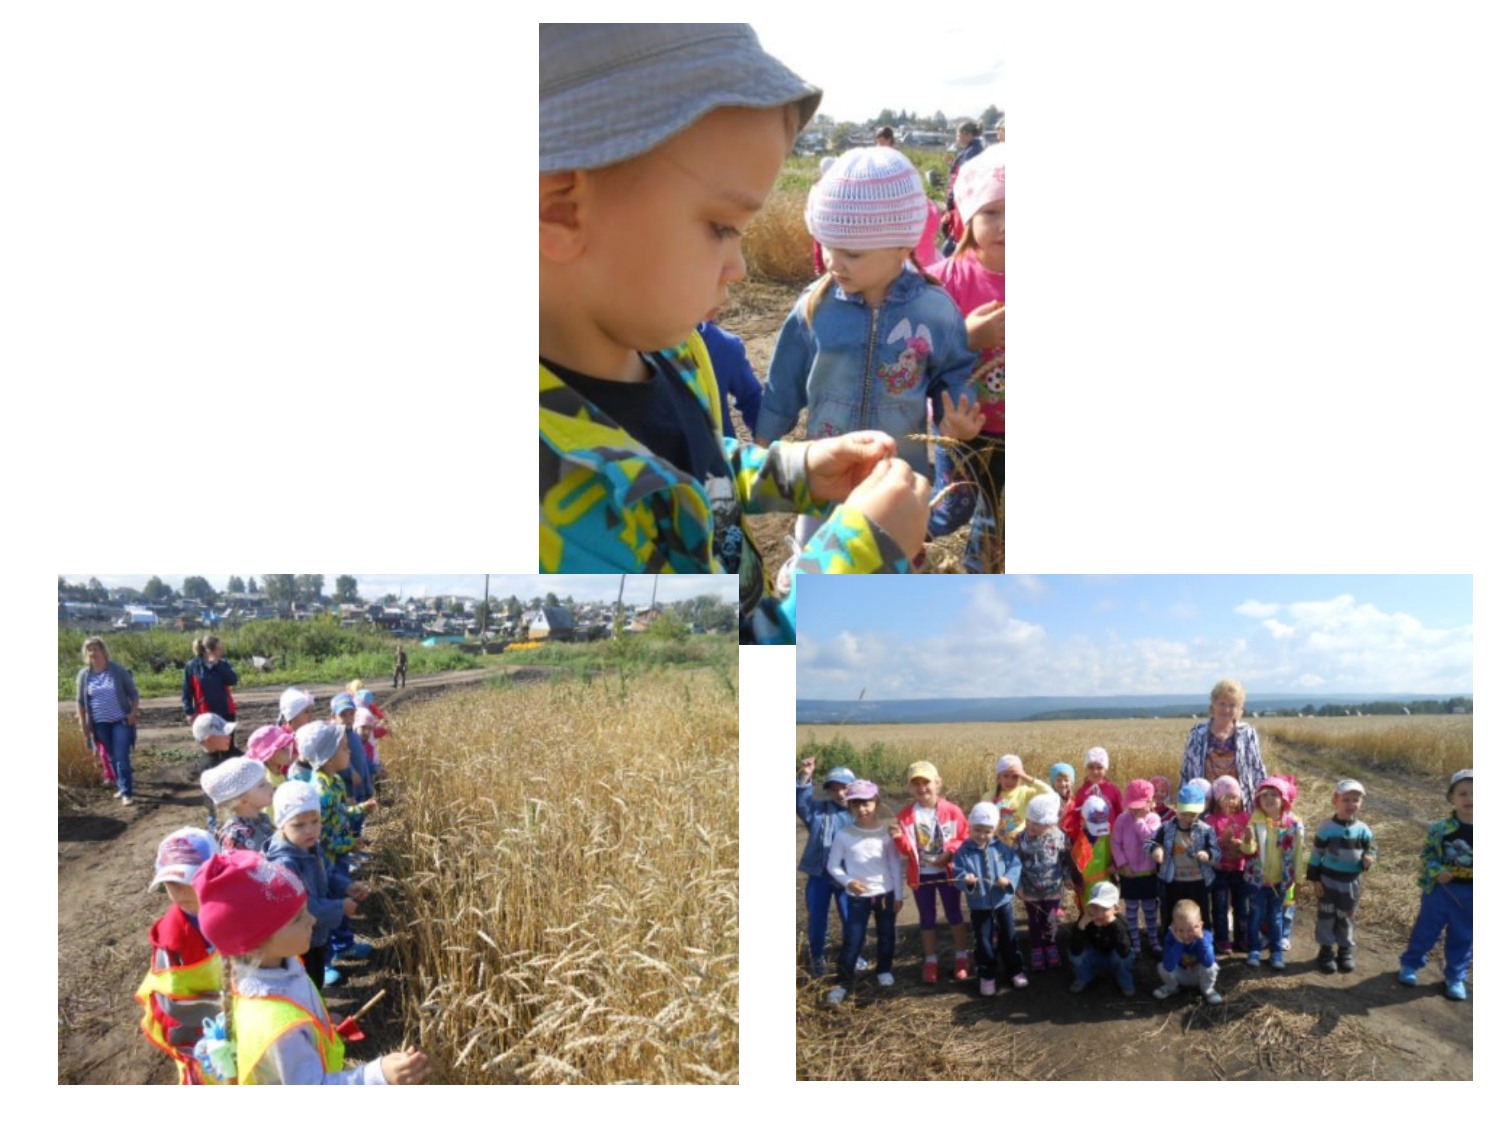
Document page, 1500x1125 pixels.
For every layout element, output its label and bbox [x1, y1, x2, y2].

picture [58, 23, 1473, 1085]
